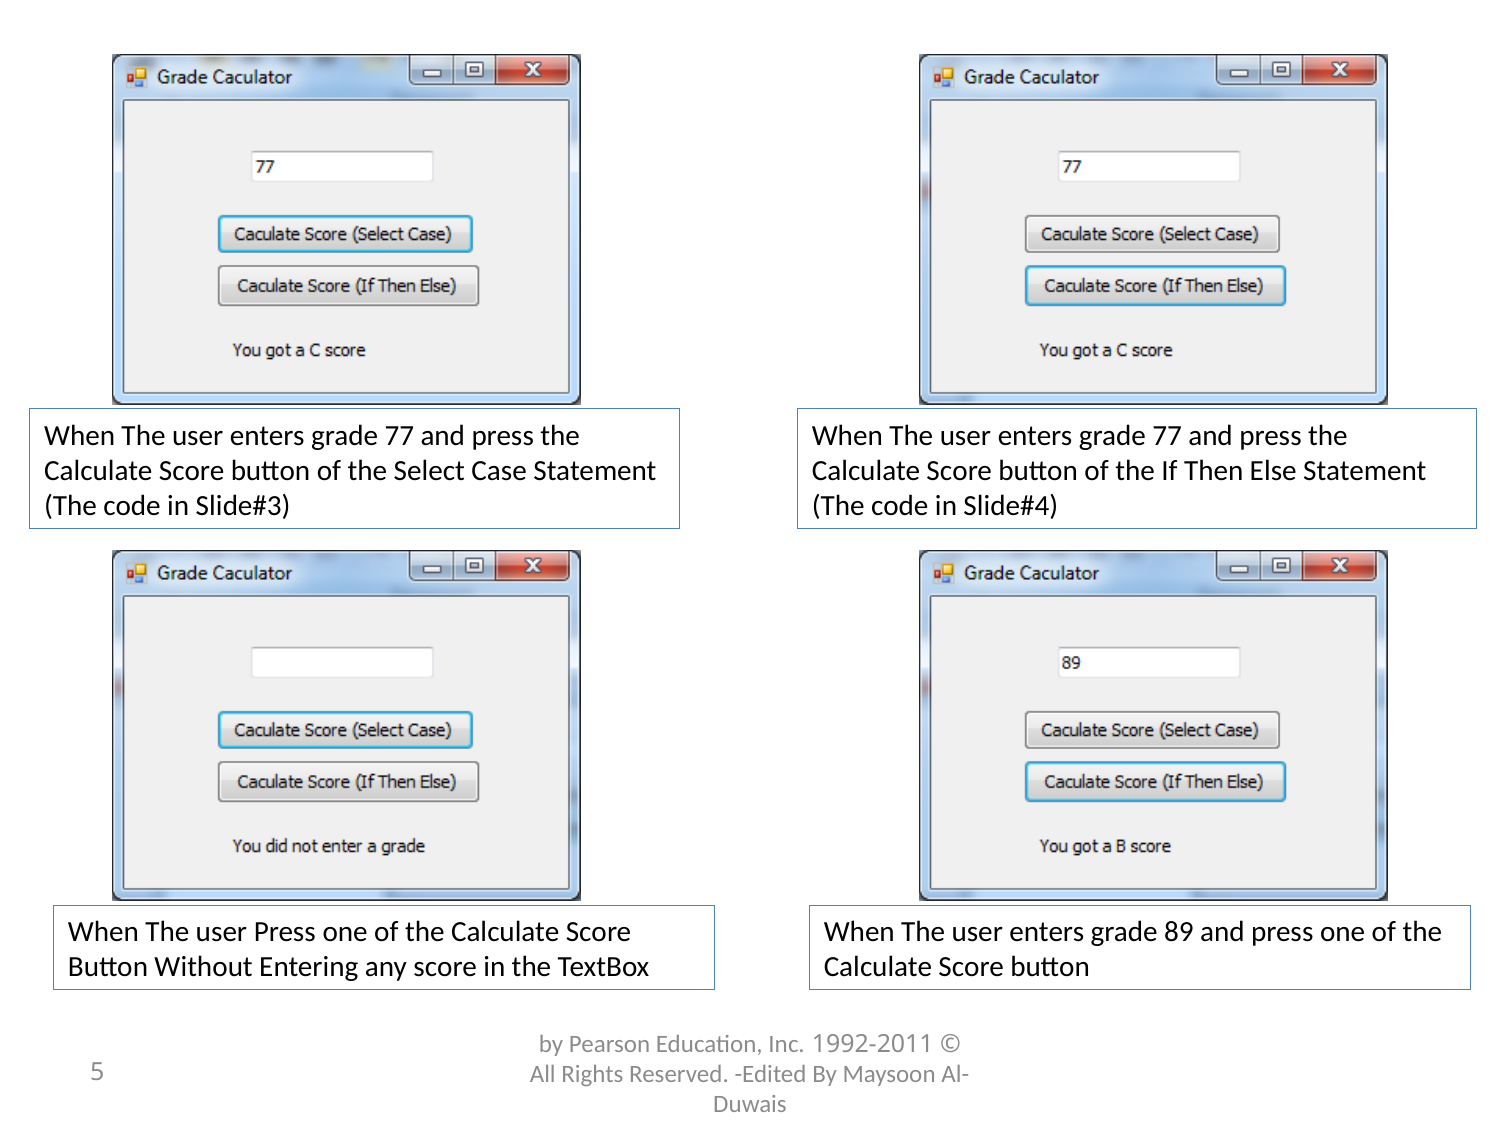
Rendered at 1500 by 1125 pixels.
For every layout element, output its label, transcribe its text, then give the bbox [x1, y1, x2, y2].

footer © 1992-2011 by Pearson Education, Inc. All Rights Reserved. -Edited By Maysoon Al-Duwais [512, 1042, 988, 1103]
text_box When The user enters grade 89 and press one of the Calculate Score button [809, 905, 1471, 990]
picture [111, 54, 582, 405]
slide_number 5 [75, 1042, 425, 1103]
picture [111, 550, 582, 901]
text_box When The user Press one of the Calculate Score Button Without Entering any score in the TextBox [53, 905, 715, 990]
text_box When The user enters grade 77 and press the Calculate Score button of the If Then Else Statement (The code in Slide#4) [797, 408, 1477, 529]
text_box When The user enters grade 77 and press the Calculate Score button of the Select Case Statement (The code in Slide#3) [29, 408, 680, 529]
picture [918, 550, 1389, 901]
picture [918, 54, 1389, 405]
